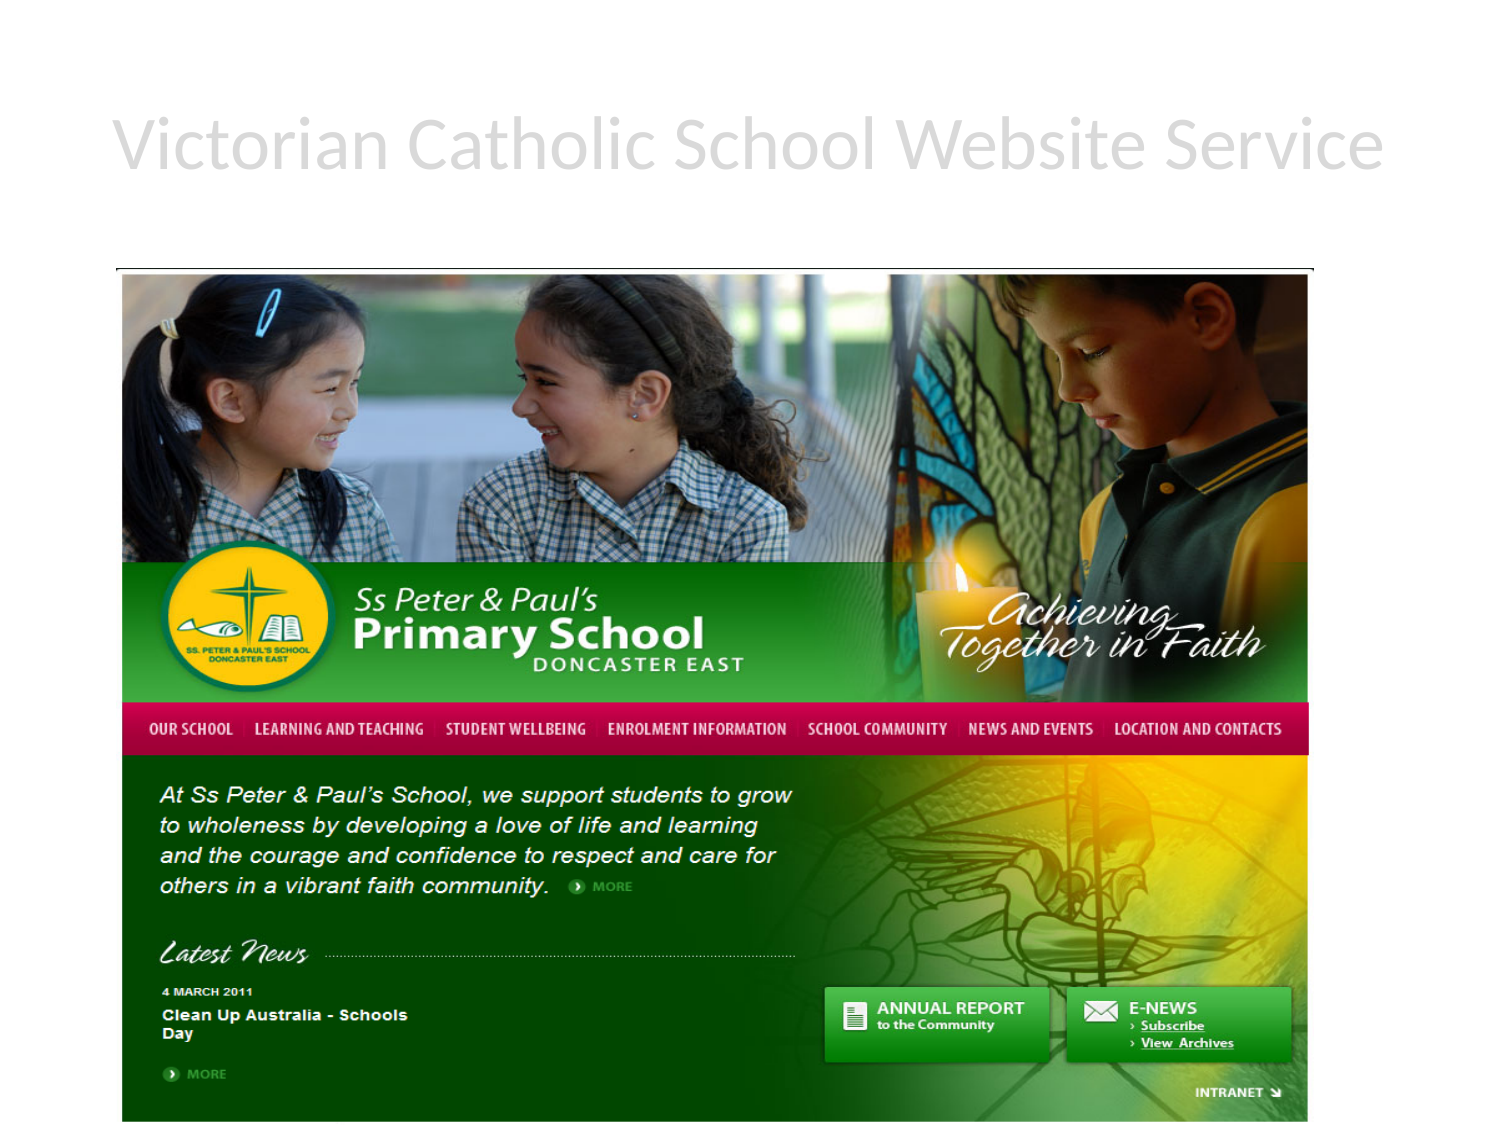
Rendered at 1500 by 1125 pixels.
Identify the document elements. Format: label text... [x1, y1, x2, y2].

title Victorian Catholic School Website Service [75, 45, 1425, 233]
picture [115, 268, 1314, 1125]
